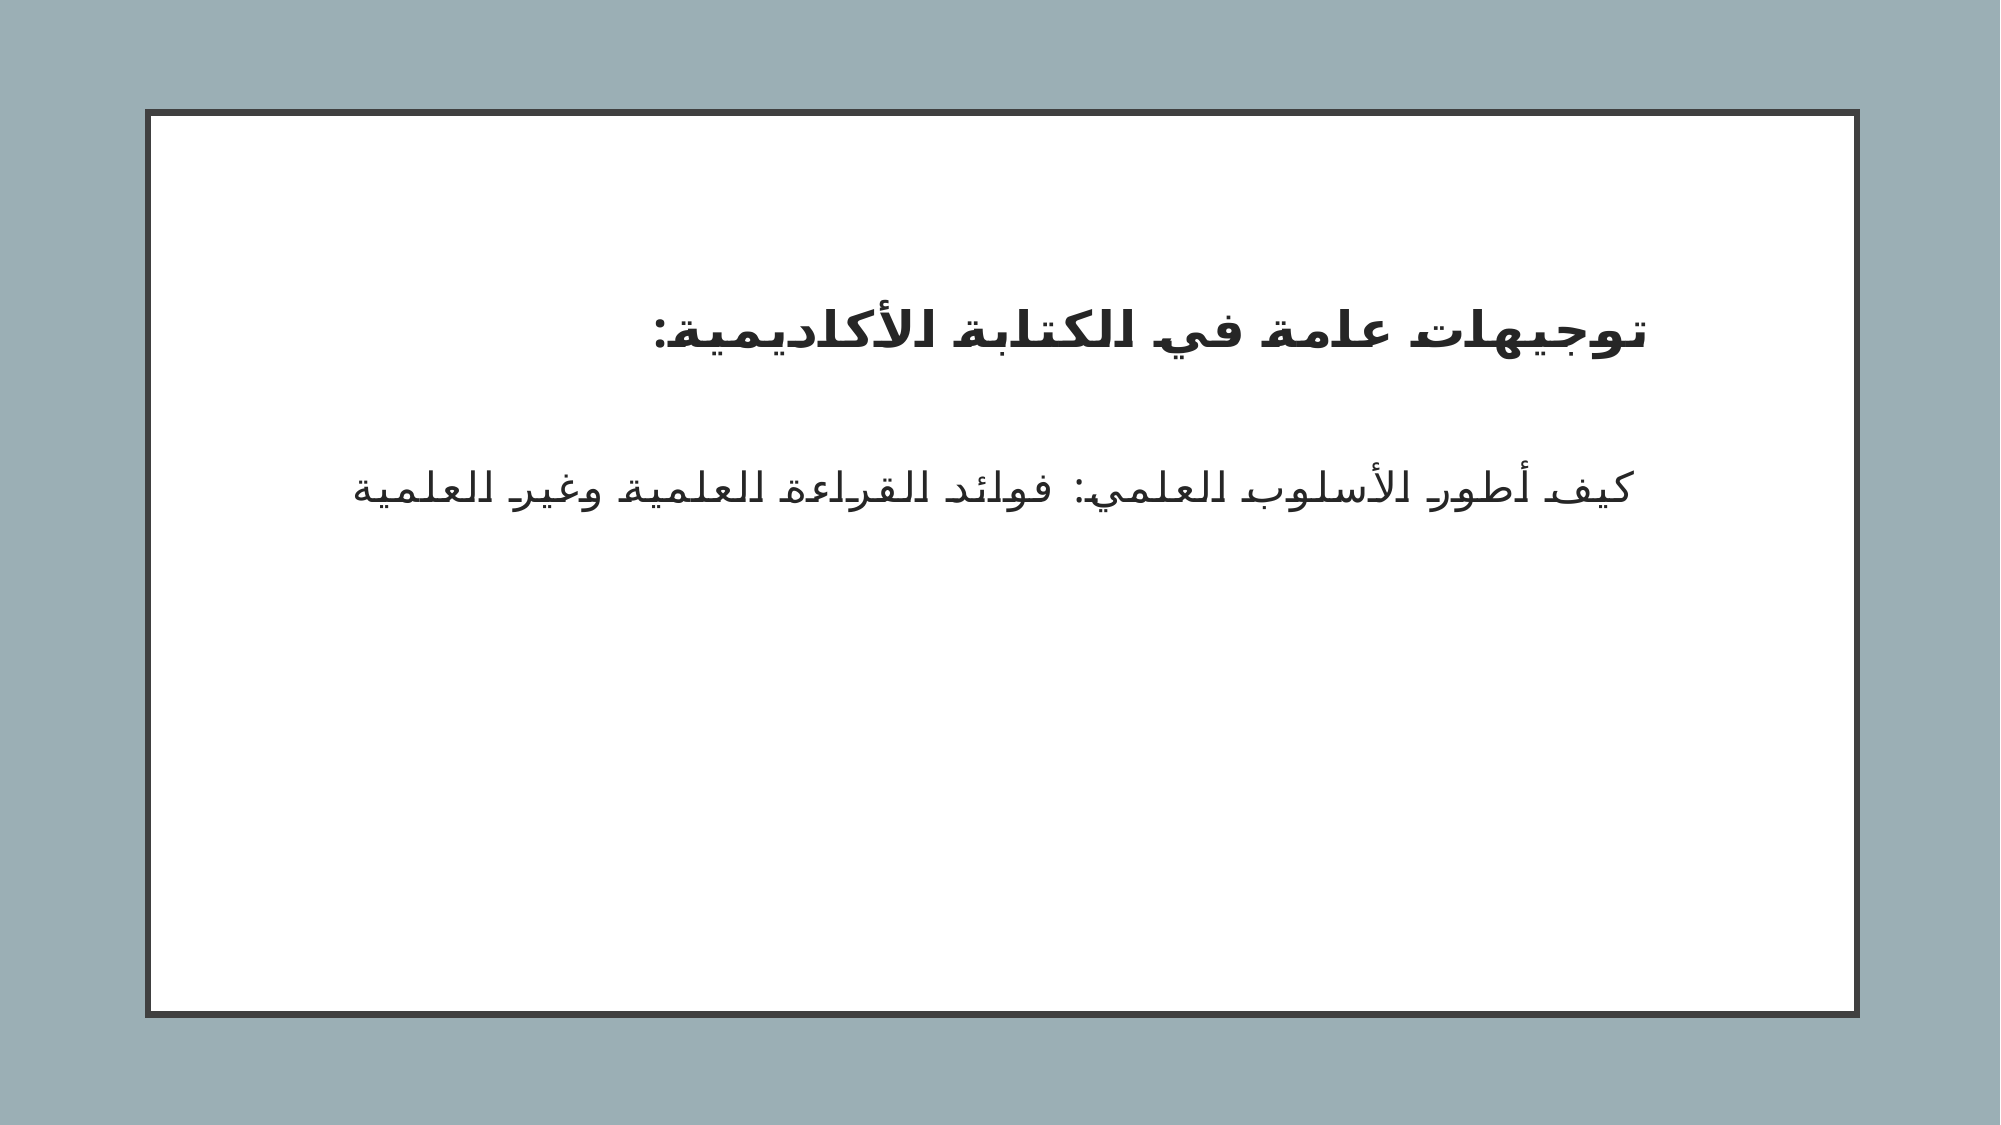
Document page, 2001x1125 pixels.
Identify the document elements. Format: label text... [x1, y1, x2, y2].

title توجيهات عامة في الكتابة الأكاديمية: كيف أطور الأسلوب العلمي: فوائد القراءة العلمية وغير العلمية [145, 109, 1860, 1018]
